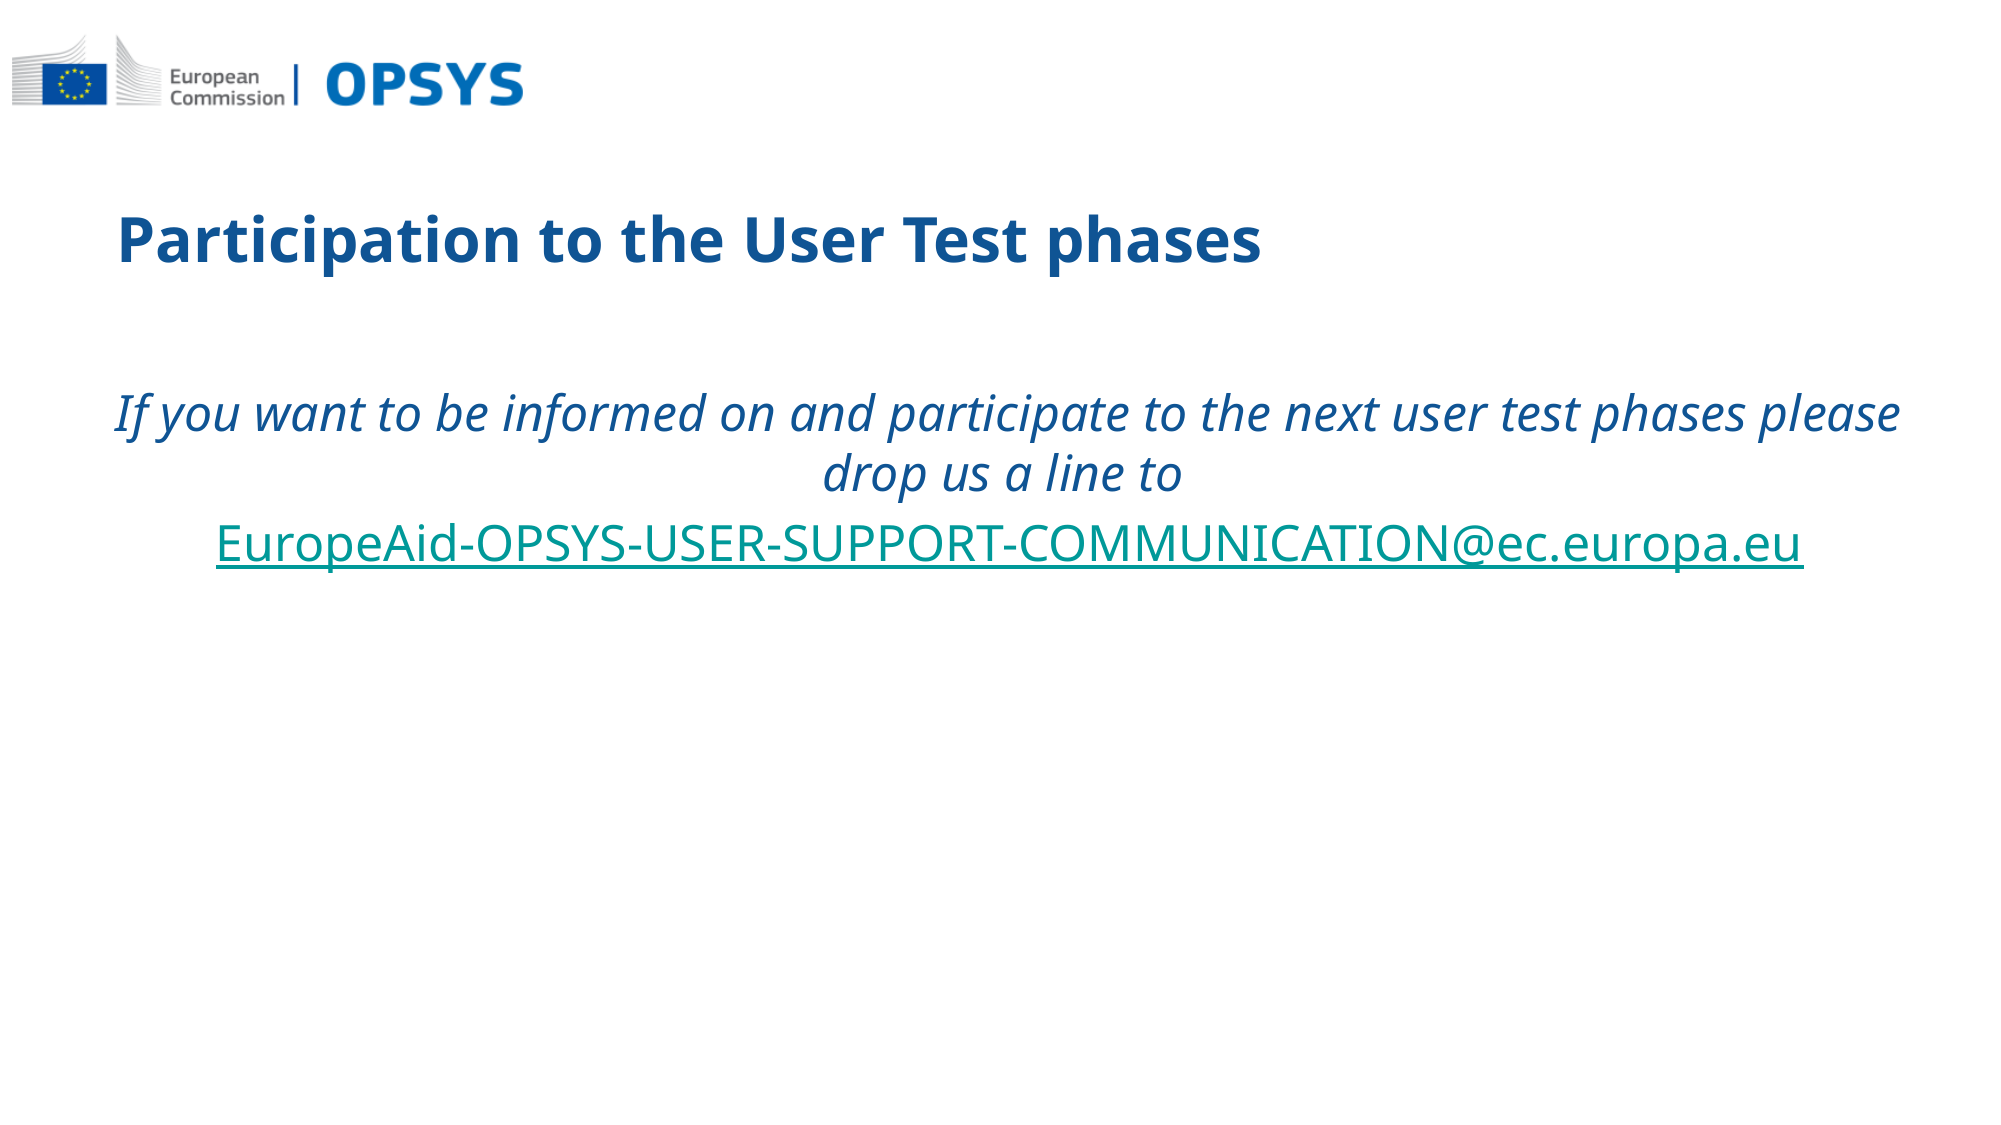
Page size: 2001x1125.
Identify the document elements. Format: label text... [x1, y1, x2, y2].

picture [12, 0, 523, 137]
title Participation to the User Test phases [101, 160, 1902, 315]
list If you want to be informed on and participate to the next user test phases please drop us a line to EuropeAid-OPSYS-USER-SUPPORT-COMMUNICATION@ec.europa.eu [67, 373, 1952, 970]
